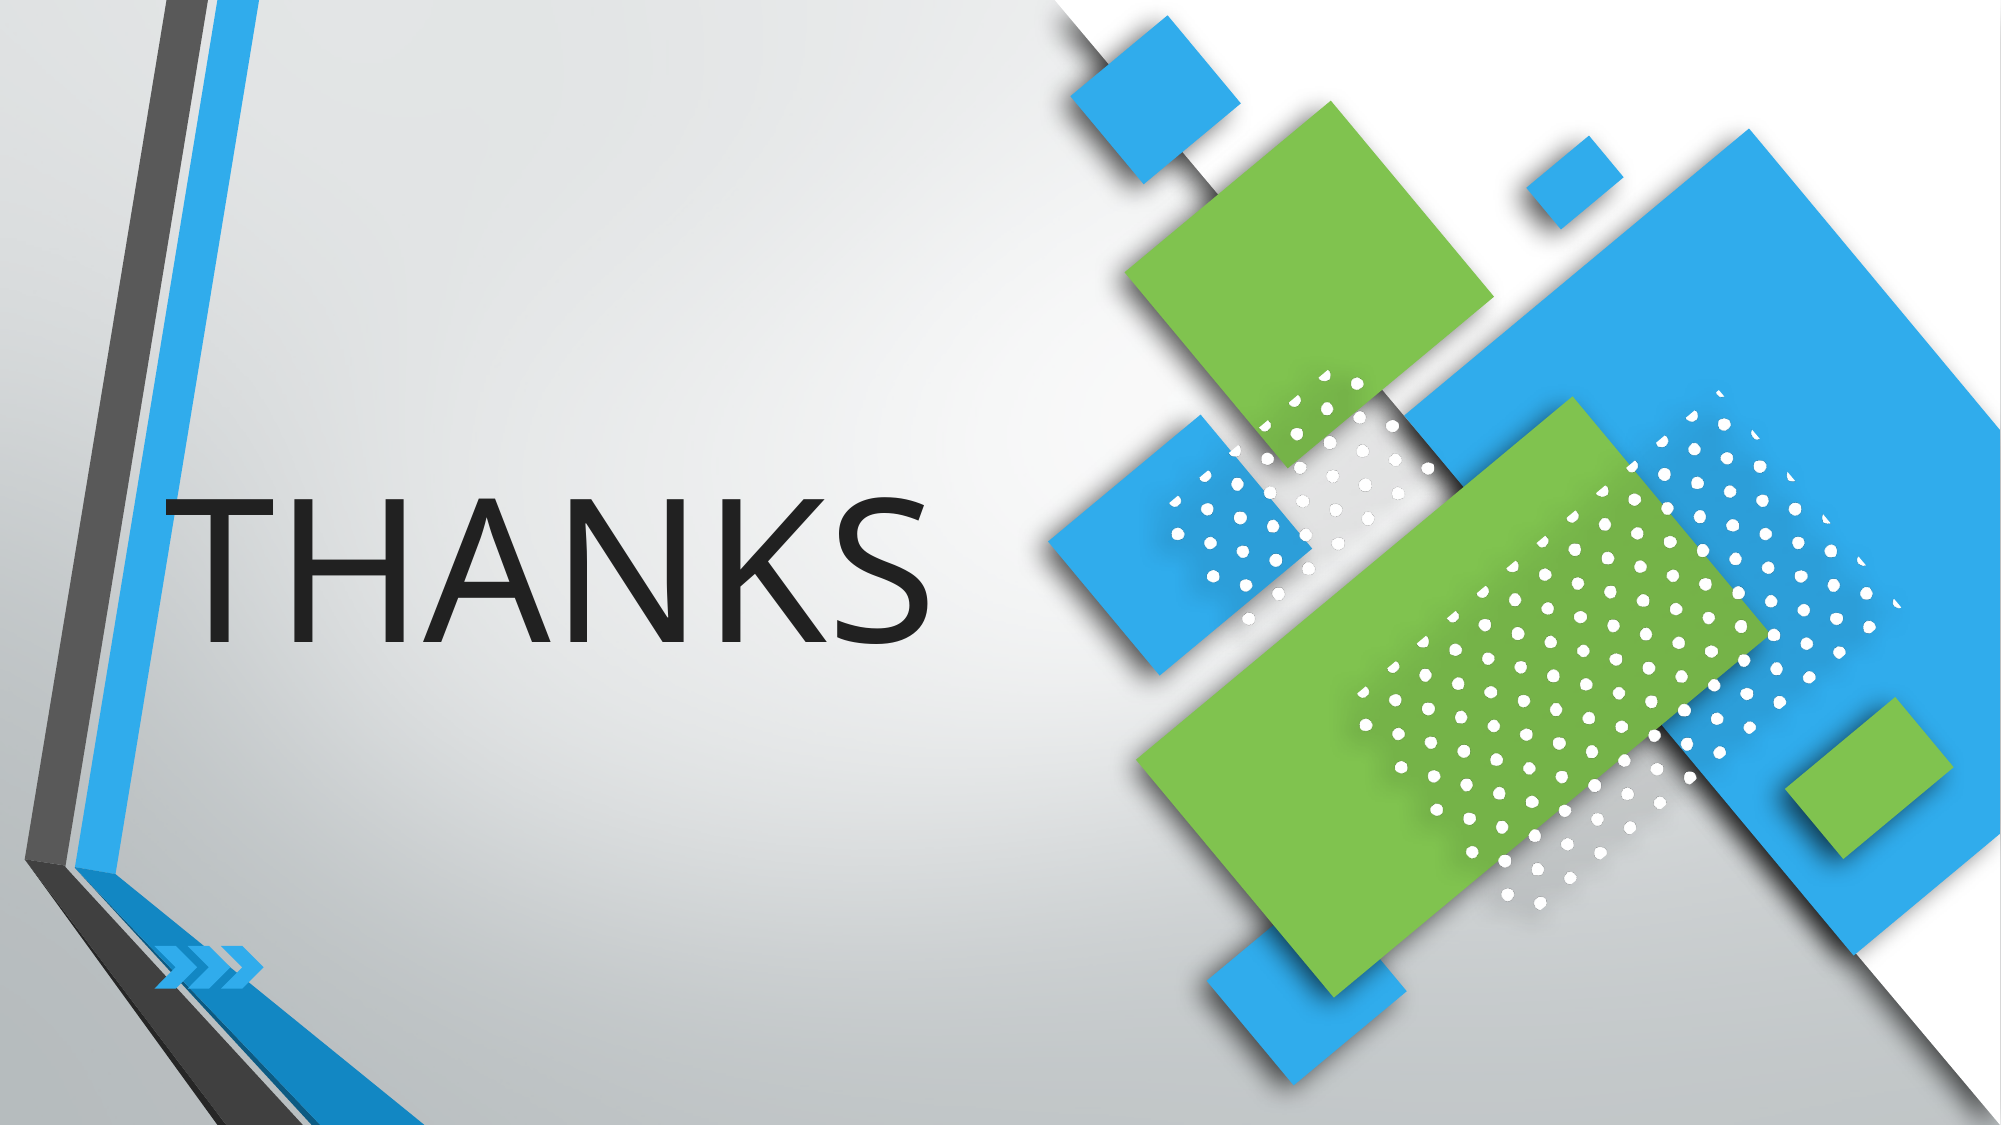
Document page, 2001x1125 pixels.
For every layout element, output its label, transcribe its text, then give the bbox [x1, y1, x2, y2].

picture [1342, 390, 1902, 923]
title THANKS [107, 354, 994, 771]
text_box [153, 945, 264, 989]
picture [1154, 354, 1442, 629]
